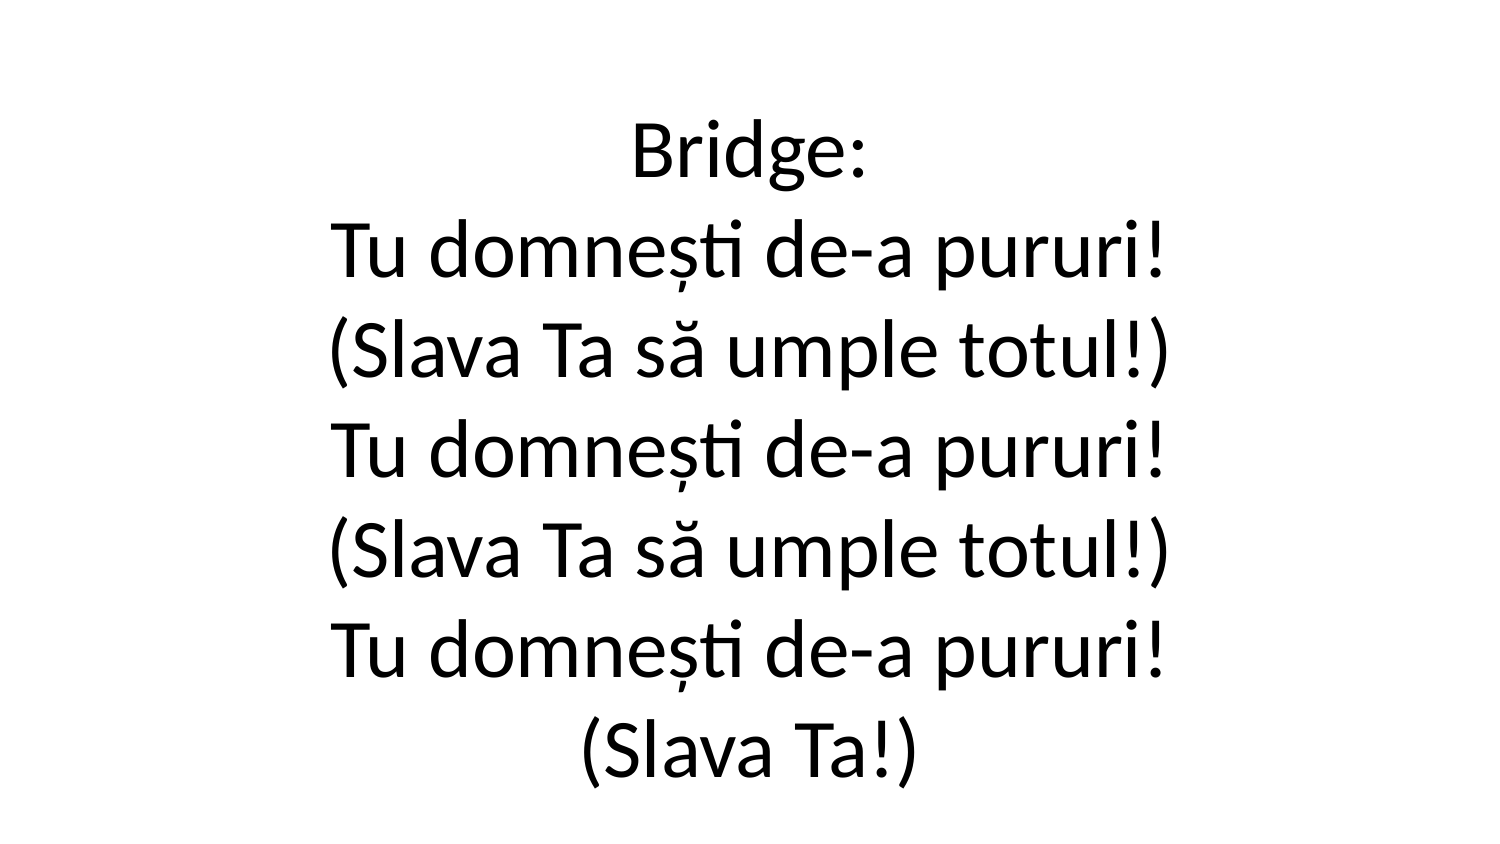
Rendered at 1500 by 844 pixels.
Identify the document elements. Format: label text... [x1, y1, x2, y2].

text_box Bridge: Tu domnești de-a pururi! (Slava Ta să umple totul!) Tu domnești de-a pururi! (Slava Ta să umple totul!) Tu domnești de-a pururi! (Slava Ta!) [311, 42, 1189, 802]
